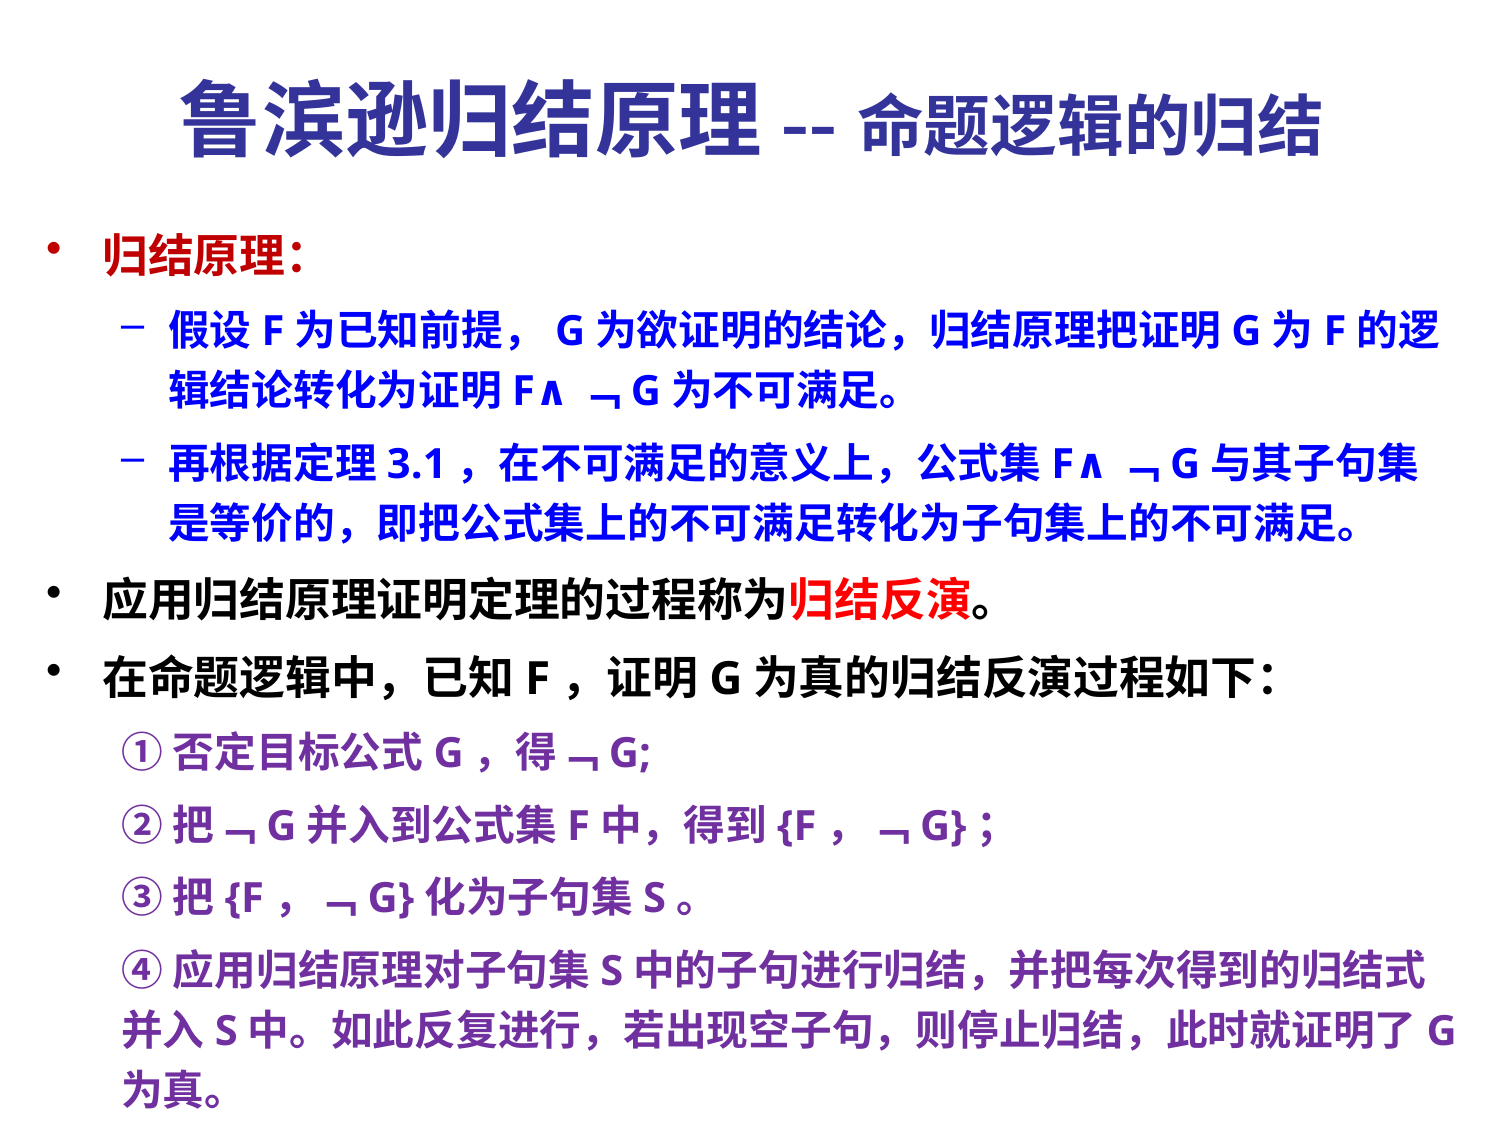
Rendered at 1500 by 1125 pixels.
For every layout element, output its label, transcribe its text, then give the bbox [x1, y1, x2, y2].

text_box 鲁滨逊归结原理--命题逻辑的归结 [76, 42, 1427, 192]
list 归结原理： 假设F为已知前提，G为欲证明的结论，归结原理把证明G为F的逻辑结论转化为证明F∧﹁G为不可满足。 再根据定理3.1，在不可满足的意义上，公式集F∧﹁G与其子句集是等价的，即把公式集上的不可满足转化为子句集上的不可满足。 应用归结原理证明定理的过程称为归结反演。 在命题逻辑中，已知F，证明G为真的归结反演过程如下： ①否定目标公式G，得﹁G; ②把﹁G并入到公式集F中，得到{F，﹁G}； ③把{F，﹁G}化为子句集S。 ④应用归结原理对子句集S中的子句进行归结，并把每次得到的归结式并入S中。如此反复进行，若出现空子句，则停止归结，此时就证明了G为真。 [31, 208, 1473, 1024]
